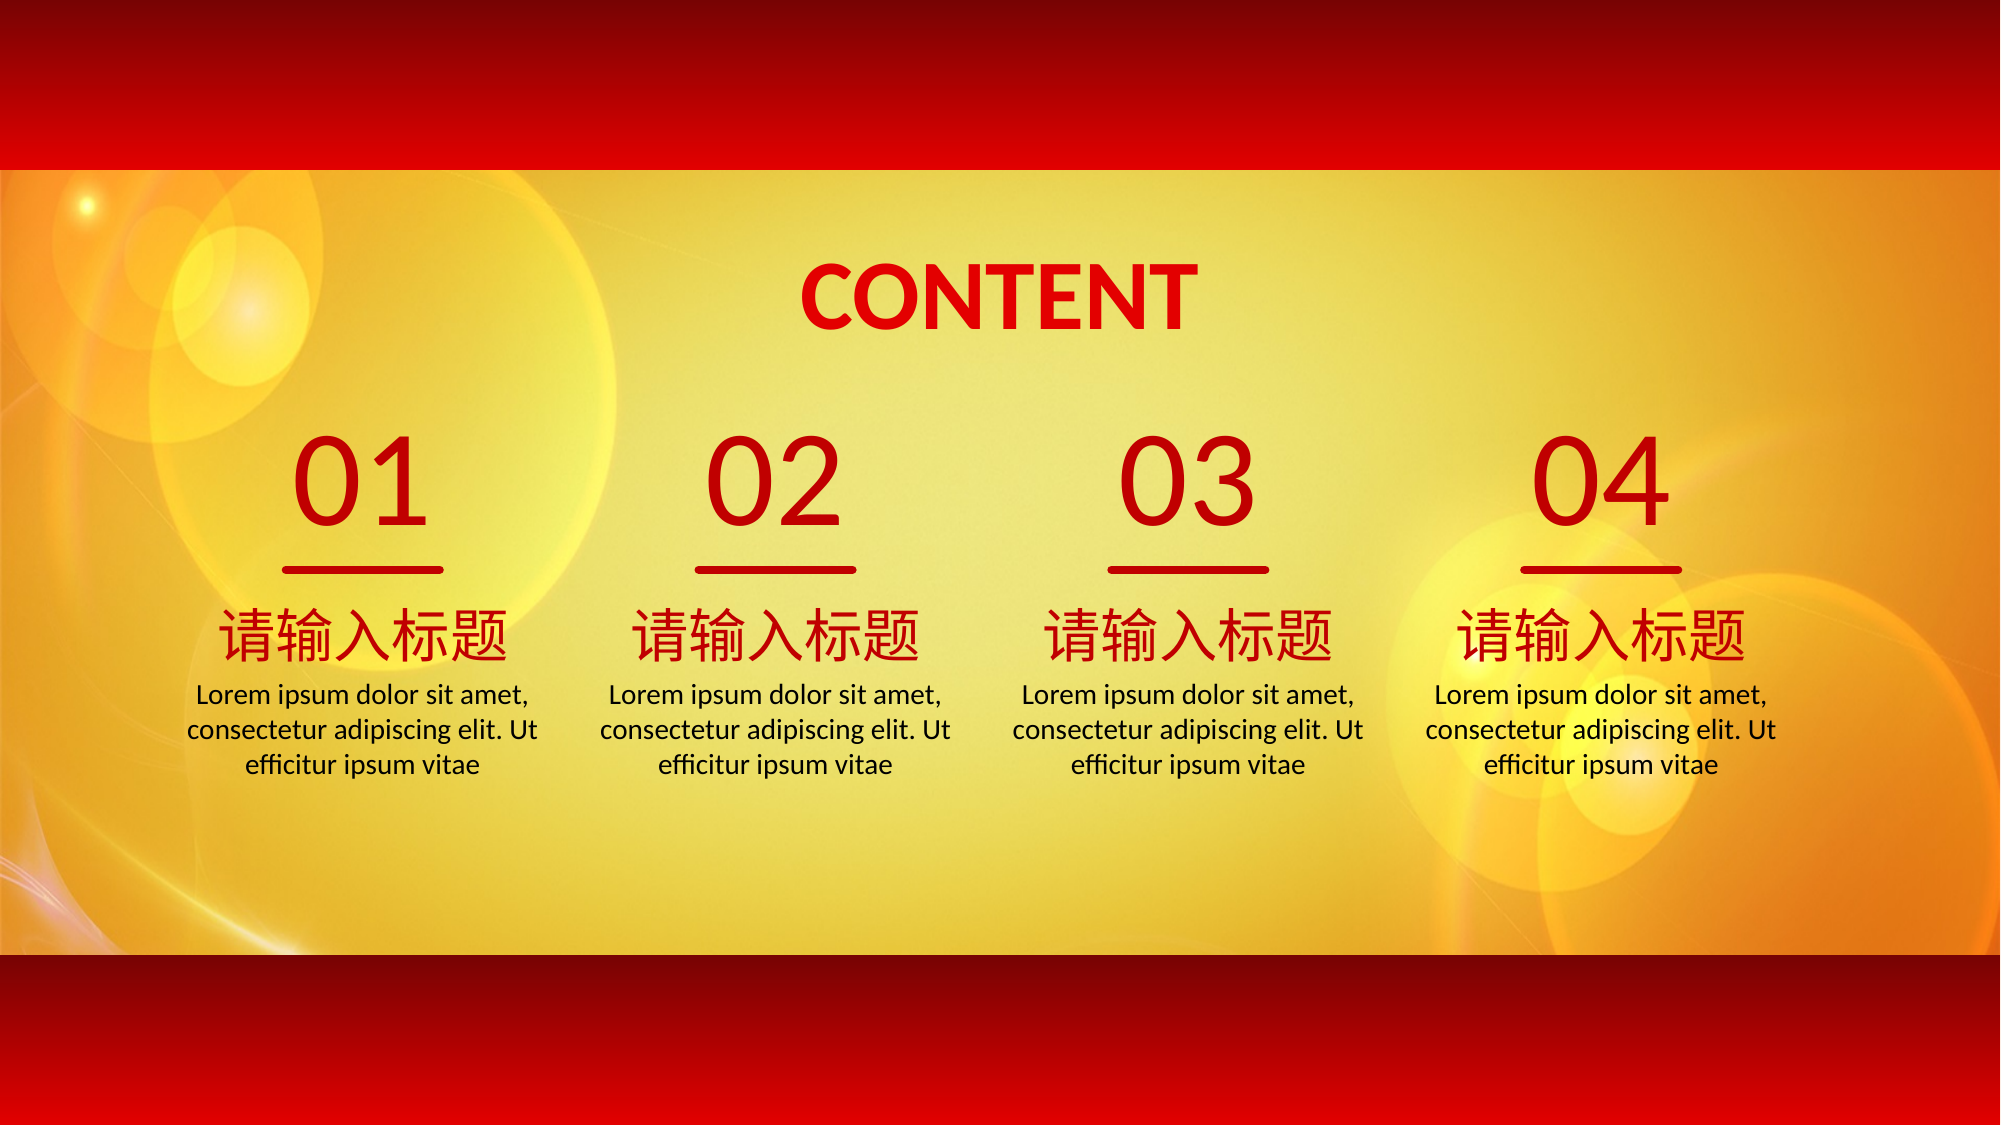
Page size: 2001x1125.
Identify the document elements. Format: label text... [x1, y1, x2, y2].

text_box 请输入标题 [615, 592, 937, 677]
text_box 04 [1516, 380, 1686, 561]
picture [0, 0, 2001, 1125]
text_box Lorem ipsum dolor sit amet, consectetur adipiscing elit. Ut efficitur ipsum vitae [583, 667, 968, 788]
text_box Lorem ipsum dolor sit amet, consectetur adipiscing elit. Ut efficitur ipsum vitae [170, 667, 555, 788]
text_box CONTENT [778, 222, 1222, 358]
text_box [0, 954, 2000, 1125]
text_box Lorem ipsum dolor sit amet, consectetur adipiscing elit. Ut efficitur ipsum vitae [996, 667, 1381, 788]
text_box 请输入标题 [1440, 592, 1762, 677]
text_box 请输入标题 [1027, 592, 1349, 677]
text_box Lorem ipsum dolor sit amet, consectetur adipiscing elit. Ut efficitur ipsum vitae [1409, 667, 1793, 788]
text_box 请输入标题 [202, 592, 524, 677]
text_box [0, 0, 2000, 171]
text_box 01 [278, 380, 448, 561]
text_box 02 [690, 380, 861, 561]
text_box 03 [1103, 380, 1273, 561]
